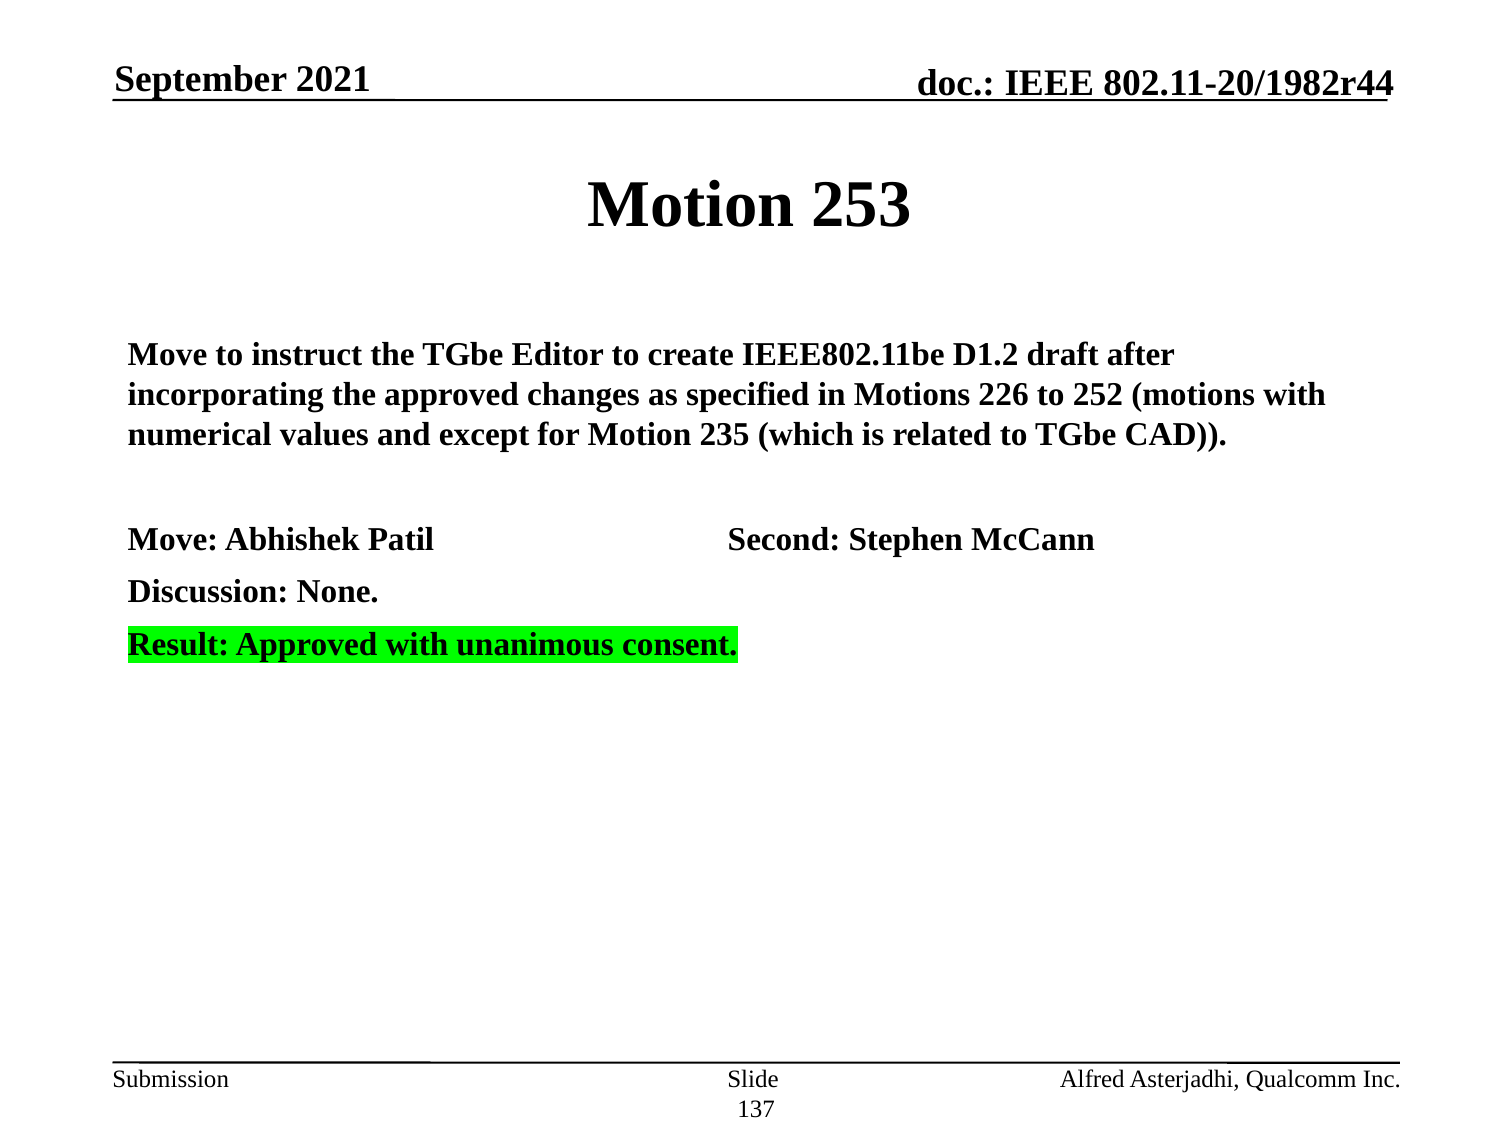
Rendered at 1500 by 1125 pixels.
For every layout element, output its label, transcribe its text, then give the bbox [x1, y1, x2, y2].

title Motion 253 [112, 112, 1388, 288]
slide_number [114, 54, 423, 100]
footer Alfred Asterjadhi, Qualcomm Inc. [878, 1061, 1402, 1093]
slide_number Slide 137 [712, 1061, 800, 1123]
list Move to instruct the TGbe Editor to create IEEE802.11be D1.2 draft after incorporating the approved changes as specified in Motions 226 to 252 (motions with numerical values and except for Motion 235 (which is related to TGbe CAD)). Move: Abhishek Patil Second: Stephen McCann Discussion: None. Result: Approved with unanimous consent. [112, 324, 1388, 1000]
